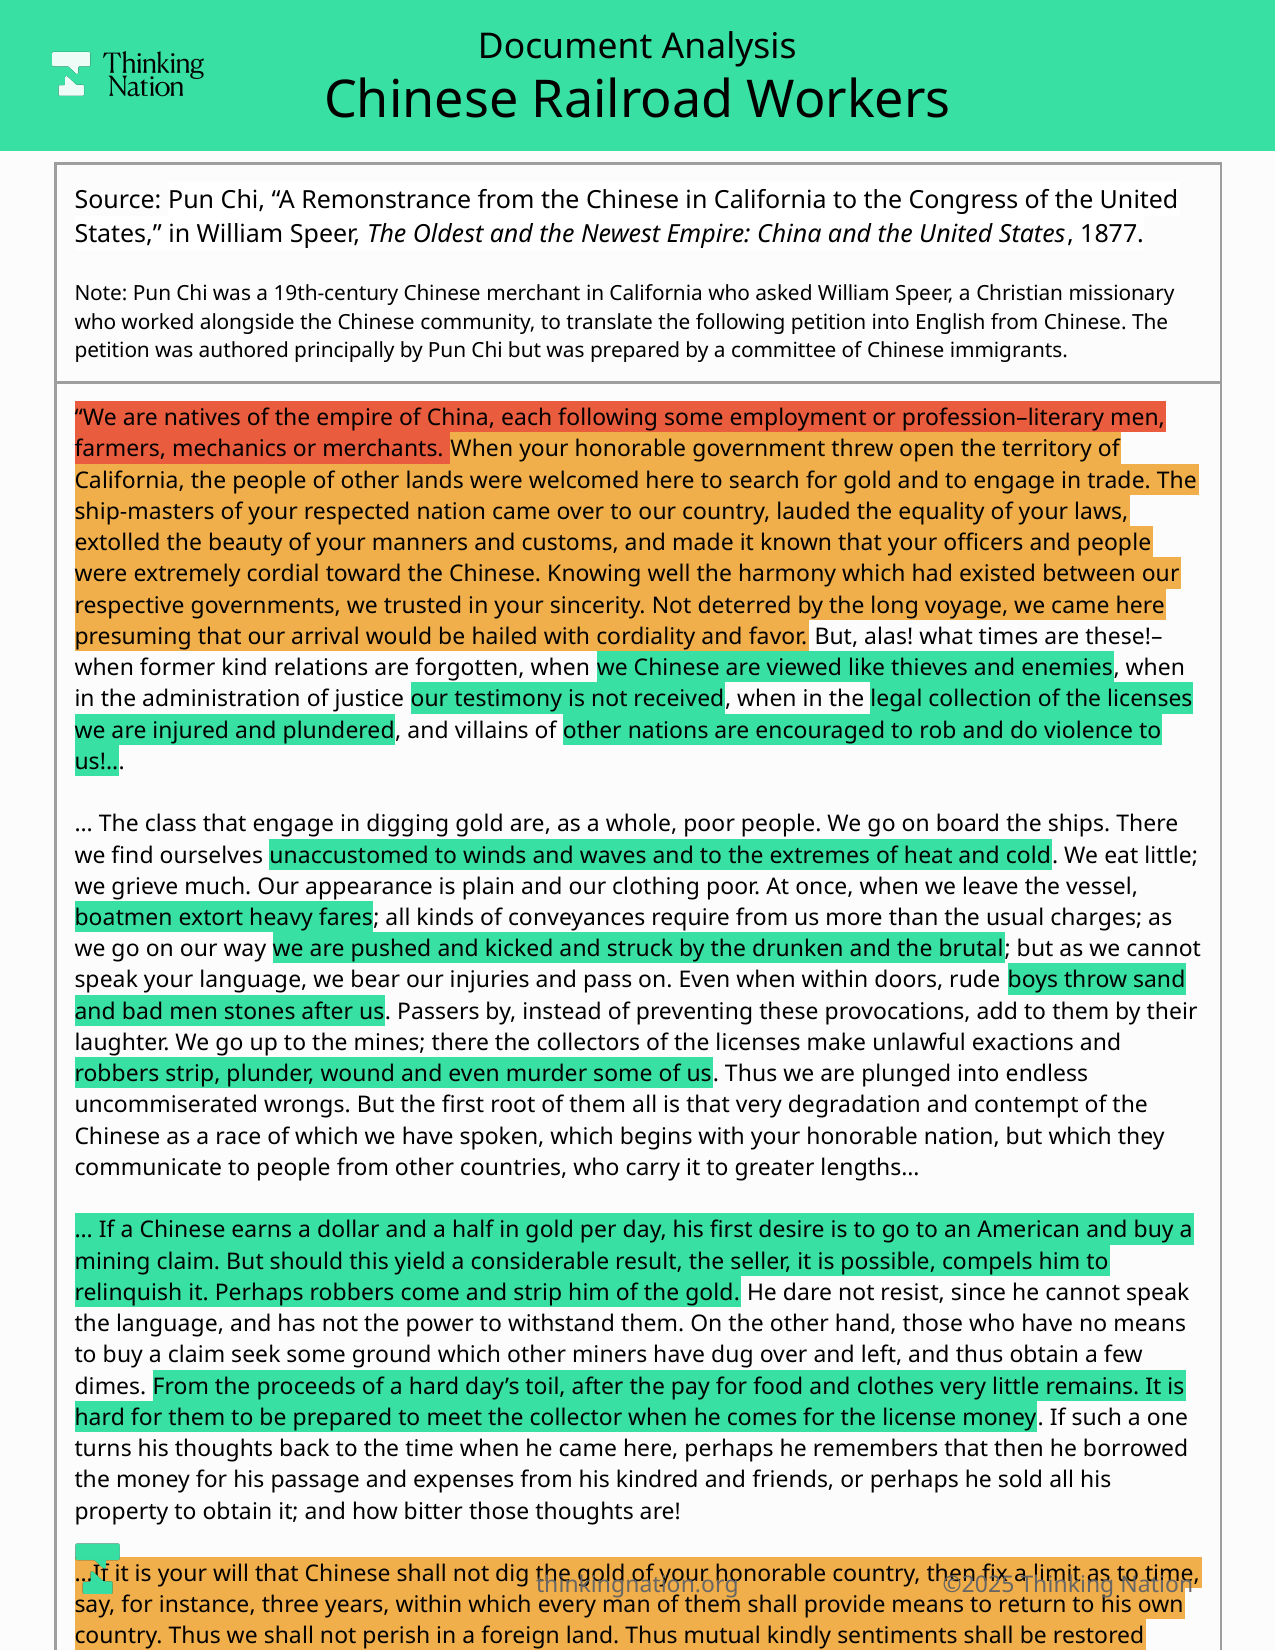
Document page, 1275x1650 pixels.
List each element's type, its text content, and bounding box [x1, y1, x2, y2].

text_box Document Analysis Chinese Railroad Workers [0, 0, 1275, 151]
table_cell “We are natives of the empire of China, each following some employment or profession–literary men, farmers, mechanics or merchants. When your honorable government threw open the territory of California, the people of other lands were welcomed here to search for gold and to engage in trade. The ship-masters of your respected nation came over to our country, lauded the equality of your laws, extolled the beauty of your manners and customs, and made it known that your officers and people were extremely cordial toward the Chinese. Knowing well the harmony which had existed between our respective governments, we trusted in your sincerity. Not deterred by the long voyage, we came here presuming that our arrival would be hailed with cordiality and favor. But, alas! what times are these!–when former kind relations are forgotten, when we Chinese are viewed like thieves and enemies, when in the administration of justice our testimony is not received, when in the legal collection of the licenses we are injured and plundered, and villains of other nations are encouraged to rob and do violence to us!... … The class that engage in digging gold are, as a whole, poor people. We go on board the ships. There we find ourselves unaccustomed to winds and waves and to the extremes of heat and cold. We eat little; we grieve much. Our appearance is plain and our clothing poor. At once, when we leave the vessel, boatmen extort heavy fares; all kinds of conveyances require from us more than the usual charges; as we go on our way we are pushed and kicked and struck by the drunken and the brutal; but as we cannot speak your language, we bear our injuries and pass on. Even when within doors, rude boys throw sand and bad men stones after us. Passers by, instead of preventing these provocations, add to them by their laughter. We go up to the mines; there the collectors of the licenses make unlawful exactions and robbers strip, plunder, wound and even murder some of us. Thus we are plunged into endless uncommiserated wrongs. But the first root of them all is that very degradation and contempt of the Chinese as a race of which we have spoken, which begins with your honorable nation, but which they communicate to people from other countries, who carry it to greater lengths… … If a Chinese earns a dollar and a half in gold per day, his first desire is to go to an American and buy a mining claim. But should this yield a considerable result, the seller, it is possible, compels him to relinquish it. Perhaps robbers come and strip him of the gold. He dare not resist, since he cannot speak the language, and has not the power to withstand them. On the other hand, those who have no means to buy a claim seek some ground which other miners have dug over and left, and thus obtain a few dimes. From the proceeds of a hard day’s toil, after the pay for food and clothes very little remains. It is hard for them to be prepared to meet the collector when he comes for the license money. If such a one turns his thoughts back to the time when he came here, perhaps he remembers that then he borrowed the money for his passage and expenses from his kindred and friends, or perhaps he sold all his property to obtain it; and how bitter those thoughts are! …If it is your will that Chinese shall not dig the gold of your honorable country, then fix a limit as to time, say, for instance, three years, within which every man of them shall provide means to return to his own country. Thus we shall not perish in a foreign land. Thus mutual kindly sentiments shall be restored again…” [57, 384, 1220, 1650]
picture [62, 1533, 133, 1604]
picture [35, 37, 210, 110]
text_box thinkingnation.org [486, 1553, 789, 1605]
text_box ©2025 Thinking Nation [907, 1553, 1210, 1605]
table_header Source: Pun Chi, “A Remonstrance from the Chinese in California to the Congress of the United States,” in William Speer, The Oldest and the Newest Empire: China and the United States, 1877. Note: Pun Chi was a 19th-century Chinese merchant in California who asked William Speer, a Christian missionary who worked alongside the Chinese community, to translate the following petition into English from Chinese. The petition was authored principally by Pun Chi but was prepared by a committee of Chinese immigrants. [57, 165, 1220, 381]
